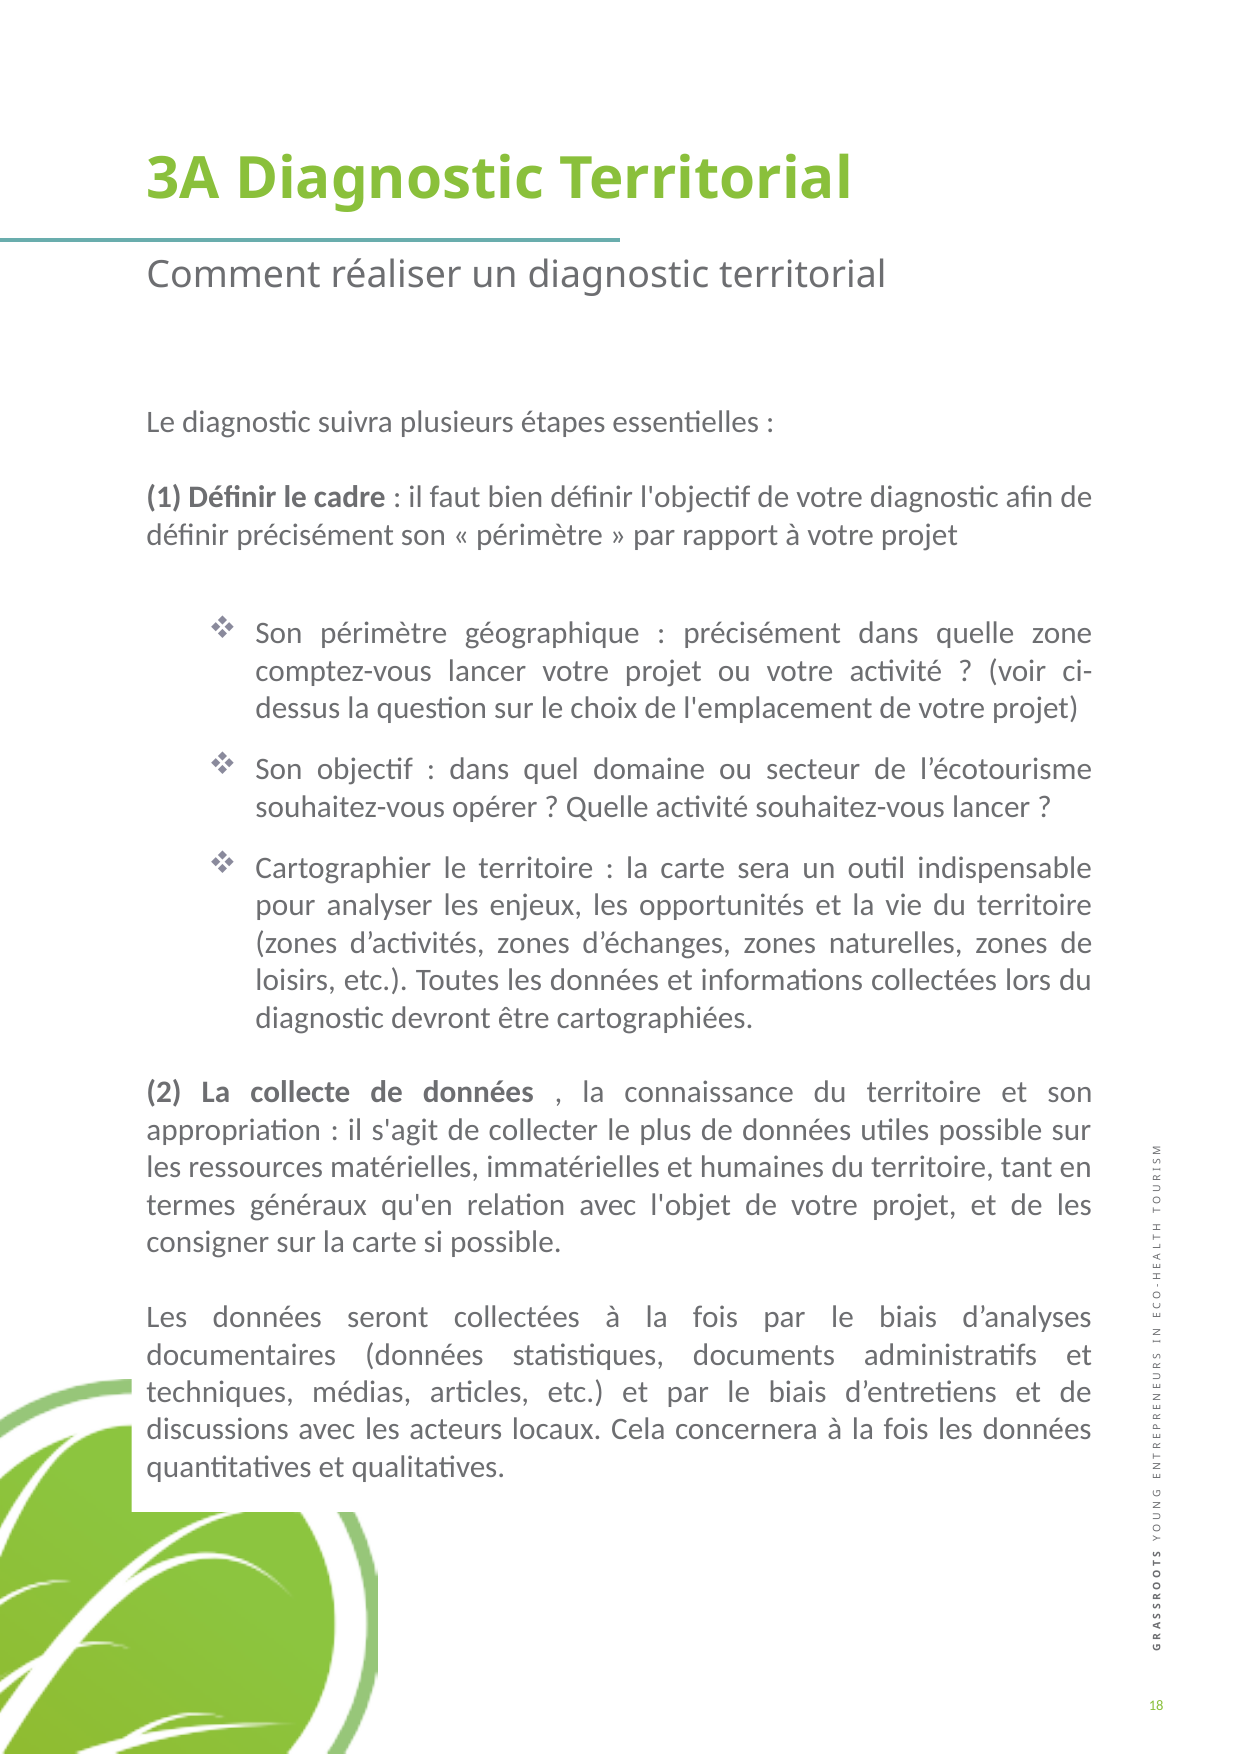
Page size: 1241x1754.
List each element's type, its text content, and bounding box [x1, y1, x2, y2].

list 3A Diagnostic Territorial [131, 132, 1109, 242]
list Le diagnostic suivra plusieurs étapes essentielles : (1) Définir le cadre : il faut bien définir l'objectif de votre diagnostic afin de définir précisément son « périmètre » par rapport à votre projet Son périmètre géographique : précisément dans quelle zone comptez-vous lancer votre projet ou votre activité ? (voir ci-dessus la question sur le choix de l'emplacement de votre projet) Son objectif : dans quel domaine ou secteur de l’écotourisme souhaitez-vous opérer ? Quelle activité souhaitez-vous lancer ? Cartographier le territoire : la carte sera un outil indispensable pour analyser les enjeux, les opportunités et la vie du territoire (zones d’activités, zones d’échanges, zones naturelles, zones de loisirs, etc.). Toutes les données et informations collectées lors du diagnostic devront être cartographiées. (2) La collecte de données , la connaissance du territoire et son appropriation : il s'agit de collecter le plus de données utiles possible sur les ressources matérielles, immatérielles et humaines du territoire, tant en termes généraux qu'en relation avec l'objet de votre projet, et de les consigner sur la carte si possible. Les données seront collectées à la fois par le biais d’analyses documentaires (données statistiques, documents administratifs et techniques, médias, articles, etc.) et par le biais d’entretiens et de discussions avec les acteurs locaux. Cela concernera à la fois les données quantitatives et qualitatives. [131, 394, 1109, 1512]
text_box [320, 615, 351, 664]
list Comment réaliser un diagnostic territorial [131, 242, 1109, 371]
slide_number 18 [1125, 1666, 1187, 1743]
